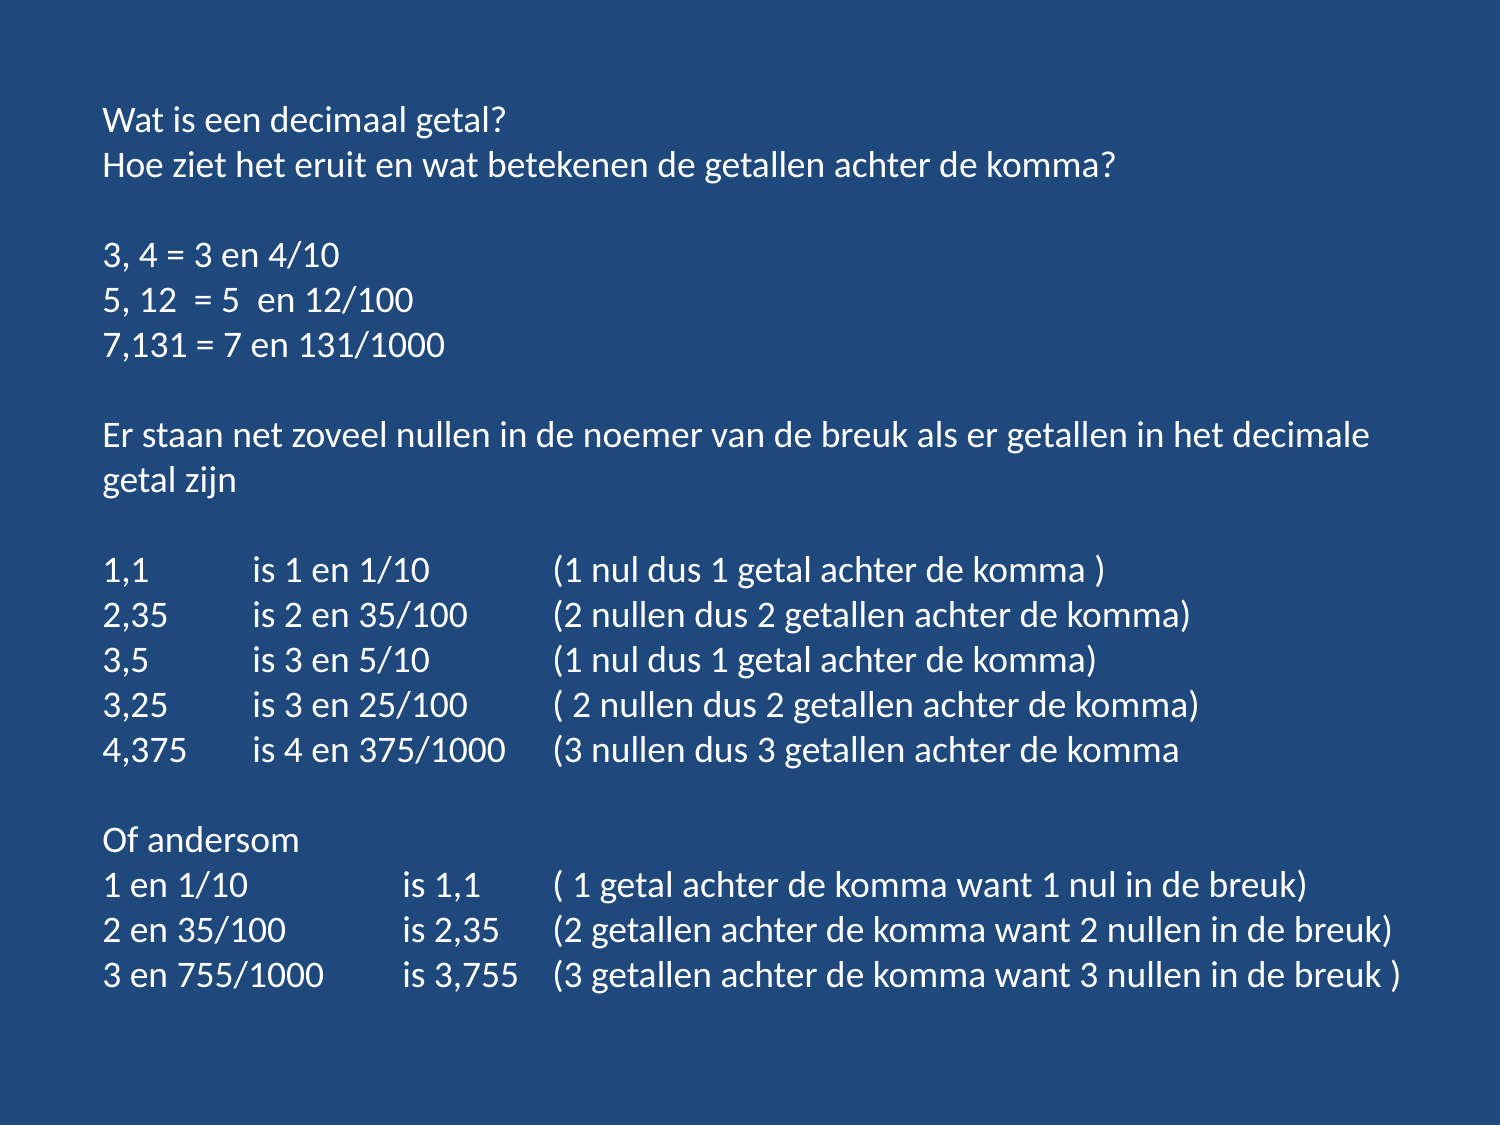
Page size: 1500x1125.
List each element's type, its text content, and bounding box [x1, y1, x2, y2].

text_box Wat is een decimaal getal? Hoe ziet het eruit en wat betekenen de getallen achter de komma? 3, 4 = 3 en 4/10 5, 12 = 5 en 12/100 7,131 = 7 en 131/1000 Er staan net zoveel nullen in de noemer van de breuk als er getallen in het decimale getal zijn 1,1 is 1 en 1/10 (1 nul dus 1 getal achter de komma ) 2,35 is 2 en 35/100 (2 nullen dus 2 getallen achter de komma) 3,5 is 3 en 5/10 (1 nul dus 1 getal achter de komma) 3,25 is 3 en 25/100 ( 2 nullen dus 2 getallen achter de komma) 4,375 is 4 en 375/1000 (3 nullen dus 3 getallen achter de komma Of andersom 1 en 1/10 is 1,1 ( 1 getal achter de komma want 1 nul in de breuk) 2 en 35/100 is 2,35 (2 getallen achter de komma want 2 nullen in de breuk) 3 en 755/1000 is 3,755 (3 getallen achter de komma want 3 nullen in de breuk ) [87, 87, 1450, 1048]
